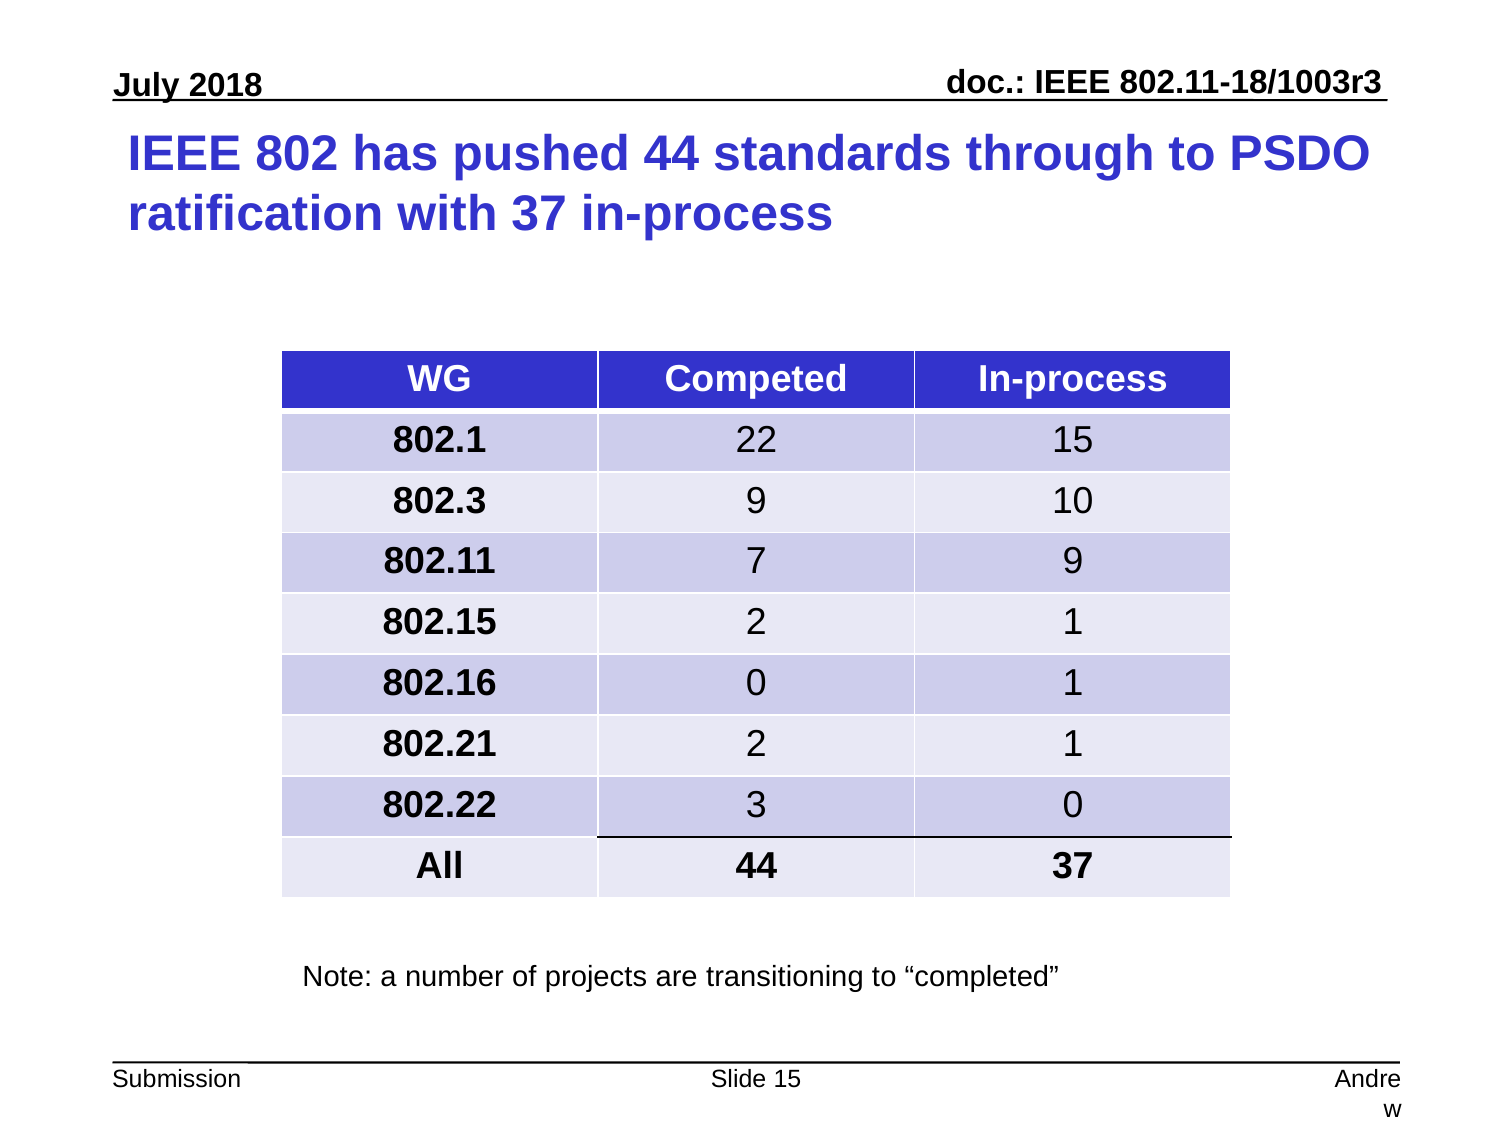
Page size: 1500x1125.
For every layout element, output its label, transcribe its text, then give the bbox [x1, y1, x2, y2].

table_cell 802.3 [282, 473, 597, 532]
table_header WG [282, 351, 597, 408]
slide_number Slide 15 [709, 1061, 803, 1093]
table_cell 1 [915, 594, 1230, 653]
text_box Note: a number of projects are transitioning to “completed” [287, 950, 1238, 1000]
table_cell 802.1 [282, 414, 597, 471]
table_cell 802.11 [282, 533, 597, 592]
table_cell 37 [915, 838, 1230, 897]
title IEEE 802 has pushed 44 standards through to PSDO ratification with 37 in-process [112, 112, 1388, 288]
table_cell 802.22 [282, 777, 597, 836]
table_cell All [282, 838, 597, 897]
table_cell 10 [915, 473, 1230, 532]
table_cell 802.16 [282, 655, 597, 714]
table_cell 9 [599, 473, 914, 532]
footer Andrew Myles, Cisco [1320, 1061, 1402, 1093]
table_cell 15 [915, 414, 1230, 471]
table_cell 3 [599, 777, 914, 836]
table_cell 44 [599, 838, 914, 897]
table_cell 802.21 [282, 716, 597, 775]
table_header In-process [915, 351, 1230, 408]
table_cell 9 [915, 533, 1230, 592]
table_cell 802.15 [282, 594, 597, 653]
table_cell 2 [599, 716, 914, 775]
table_cell 1 [915, 716, 1230, 775]
table_header Competed [599, 351, 914, 408]
table_cell 7 [599, 533, 914, 592]
table_cell 22 [599, 414, 914, 471]
table_cell 1 [915, 655, 1230, 714]
table_cell 0 [599, 655, 914, 714]
table_cell 2 [599, 594, 914, 653]
table_cell 0 [915, 777, 1230, 836]
